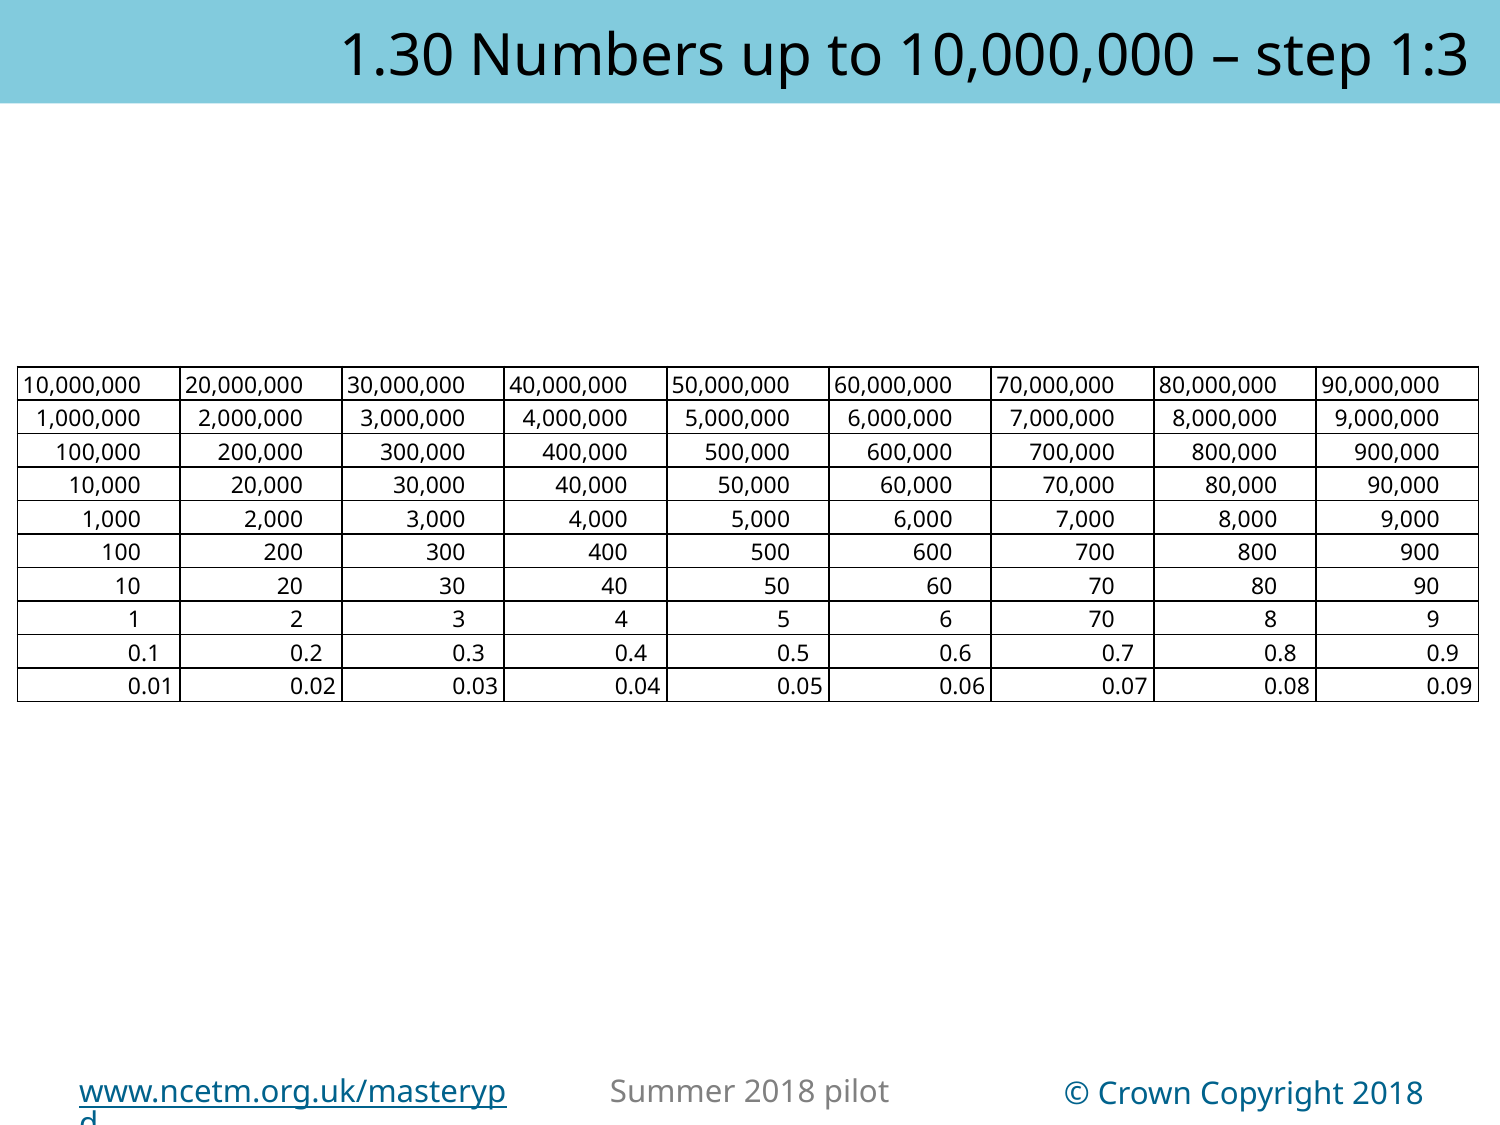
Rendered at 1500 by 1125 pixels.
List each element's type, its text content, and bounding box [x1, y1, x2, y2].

table_cell 0.30 [343, 635, 503, 667]
table_cell 2,000,000.00 [181, 401, 341, 433]
table_cell 400,000.00 [505, 434, 666, 466]
table_cell 0.40 [505, 635, 666, 667]
table_cell 0.90 [1317, 635, 1478, 667]
table_cell 6,000,000.00 [830, 401, 990, 433]
table_cell 0.02 [181, 669, 341, 701]
table_cell 0.04 [505, 669, 666, 701]
table_cell 5,000,000.00 [668, 401, 828, 433]
table_cell 50,000.00 [668, 468, 828, 500]
table_cell 4,000,000.00 [505, 401, 666, 433]
table_cell 500,000.00 [668, 434, 828, 466]
table_header 60,000,000.00 [830, 368, 990, 399]
table_cell 40,000.00 [505, 468, 666, 500]
table_cell 40.00 [505, 568, 666, 600]
table_cell 0.80 [1155, 635, 1315, 667]
table_cell 70,000.00 [992, 468, 1153, 500]
table_cell 6.00 [830, 602, 990, 634]
table_cell 0.70 [992, 635, 1153, 667]
table_cell 1.00 [18, 602, 179, 634]
table_cell 5.00 [668, 602, 828, 634]
table_cell 3,000,000.00 [343, 401, 503, 433]
table_cell 0.60 [830, 635, 990, 667]
table_cell 0.10 [18, 635, 179, 667]
table_cell 7,000.00 [992, 501, 1153, 533]
table_cell 100,000.00 [18, 434, 179, 466]
table_header 80,000,000.00 [1155, 368, 1315, 399]
table_header 30,000,000.00 [343, 368, 503, 399]
table_cell 9,000,000.00 [1317, 401, 1478, 433]
table_cell 30.00 [343, 568, 503, 600]
list 1.30 Numbers up to 10,000,000 – step 1:3 [0, 0, 1500, 104]
table_cell 90,000.00 [1317, 468, 1478, 500]
table_header 50,000,000.00 [668, 368, 828, 399]
table_cell 0.20 [181, 635, 341, 667]
table_cell 90.00 [1317, 568, 1478, 600]
table_cell 70.00 [992, 568, 1153, 600]
table_cell 3,000.00 [343, 501, 503, 533]
table_cell 2.00 [181, 602, 341, 634]
table_cell 9,000.00 [1317, 501, 1478, 533]
table_header 40,000,000.00 [505, 368, 666, 399]
table_cell 20,000.00 [181, 468, 341, 500]
table_cell 20.00 [181, 568, 341, 600]
table_cell 300,000.00 [343, 434, 503, 466]
table_cell 100.00 [18, 535, 179, 567]
table_cell 1,000.00 [18, 501, 179, 533]
table_cell 700,000.00 [992, 434, 1153, 466]
table_cell 900.00 [1317, 535, 1478, 567]
table_cell 500.00 [668, 535, 828, 567]
table_header 70,000,000.00 [992, 368, 1153, 399]
table_cell 900,000.00 [1317, 434, 1478, 466]
table_cell 300.00 [343, 535, 503, 567]
table_cell 1,000,000.00 [18, 401, 179, 433]
table_cell 10.00 [18, 568, 179, 600]
table_cell 9.00 [1317, 602, 1478, 634]
table_cell 7,000,000.00 [992, 401, 1153, 433]
table_cell 8,000.00 [1155, 501, 1315, 533]
table_cell 0.03 [343, 669, 503, 701]
table_cell 0.50 [668, 635, 828, 667]
table_cell 4.00 [505, 602, 666, 634]
table_cell 8.00 [1155, 602, 1315, 634]
table_cell 400.00 [505, 535, 666, 567]
table_cell 0.09 [1317, 669, 1478, 701]
table_cell 60.00 [830, 568, 990, 600]
table_cell 200,000.00 [181, 434, 341, 466]
table_cell 30,000.00 [343, 468, 503, 500]
table_cell 3.00 [343, 602, 503, 634]
table_header 20,000,000.00 [181, 368, 341, 399]
table_cell 0.05 [668, 669, 828, 701]
table_cell 2,000.00 [181, 501, 341, 533]
table_cell 50.00 [668, 568, 828, 600]
table_cell 4,000.00 [505, 501, 666, 533]
table_cell 0.07 [992, 669, 1153, 701]
table_cell 0.08 [1155, 669, 1315, 701]
table_cell 0.06 [830, 669, 990, 701]
table_header 10,000,000.00 [18, 368, 179, 399]
table_cell 8,000,000.00 [1155, 401, 1315, 433]
table_cell 60,000.00 [830, 468, 990, 500]
table_cell 5,000.00 [668, 501, 828, 533]
table_cell 6,000.00 [830, 501, 990, 533]
table_cell 700.00 [992, 535, 1153, 567]
table_header 90,000,000.00 [1317, 368, 1478, 399]
table_cell 800.00 [1155, 535, 1315, 567]
table_cell 800,000.00 [1155, 434, 1315, 466]
table_cell 0.01 [18, 669, 179, 701]
table_cell 70.00 [992, 602, 1153, 634]
table_cell 600.00 [830, 535, 990, 567]
table_cell 80,000.00 [1155, 468, 1315, 500]
table_cell 600,000.00 [830, 434, 990, 466]
table_cell 10,000.00 [18, 468, 179, 500]
table_cell 80.00 [1155, 568, 1315, 600]
table_cell 200.00 [181, 535, 341, 567]
